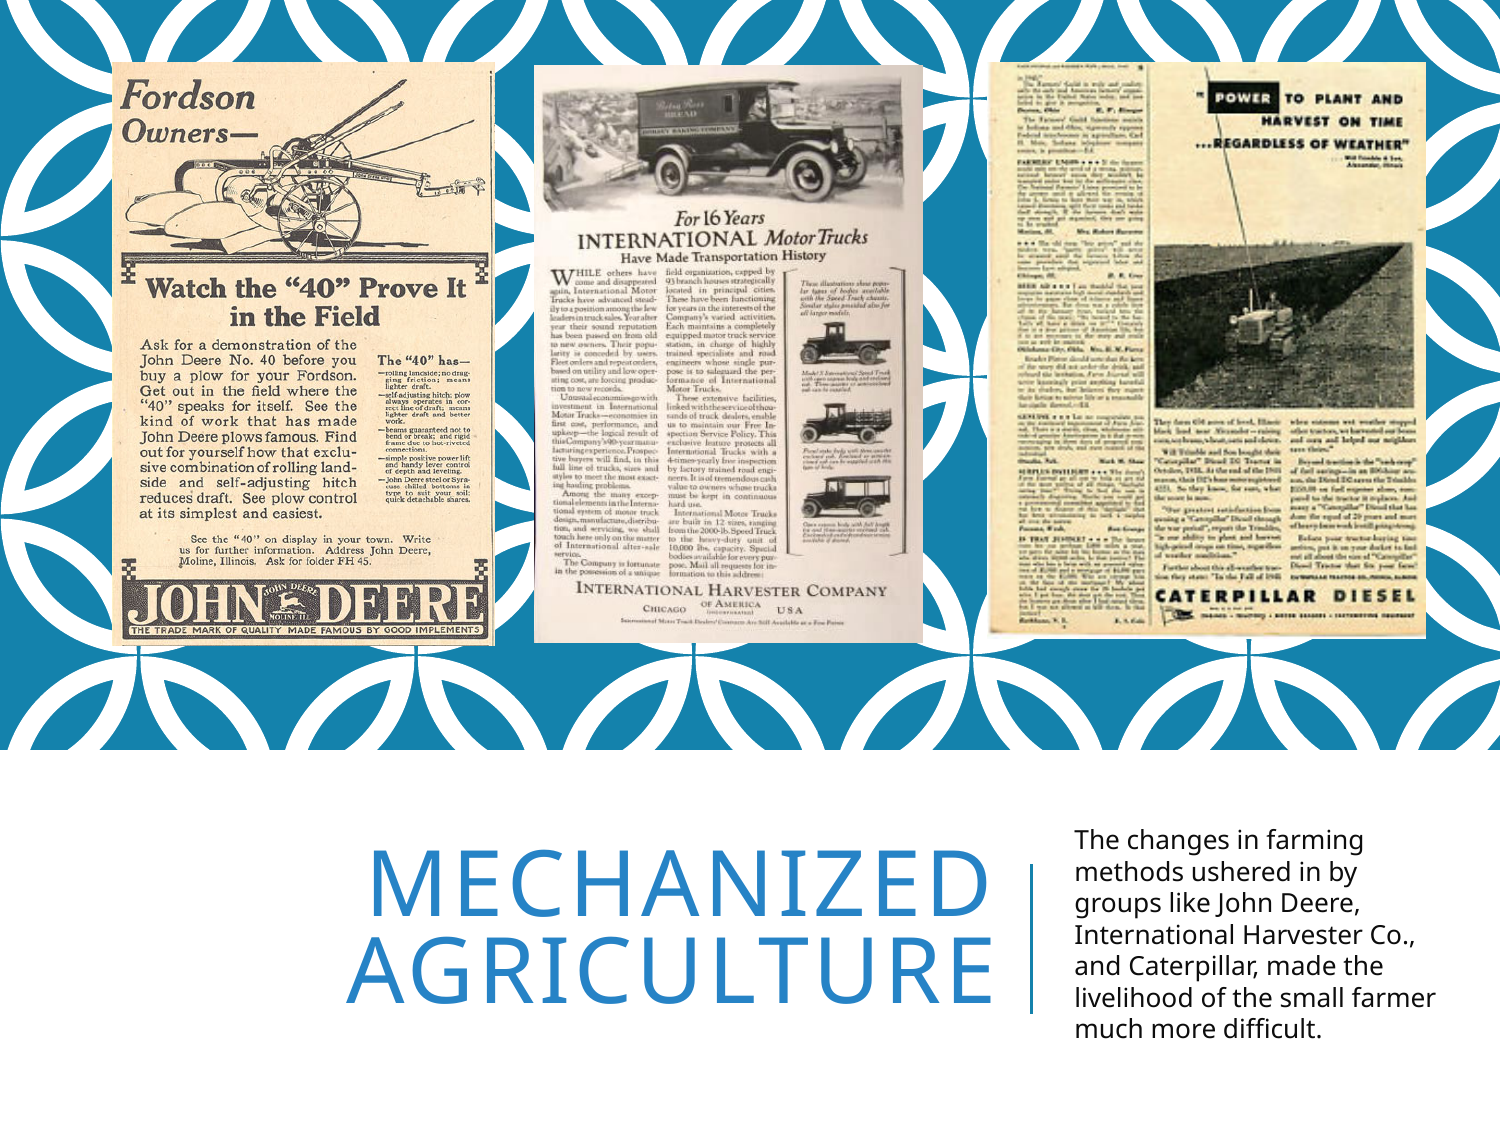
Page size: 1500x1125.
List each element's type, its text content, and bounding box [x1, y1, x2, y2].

picture [987, 62, 1426, 639]
subtitle The changes in farming methods ushered in by groups like John Deere, International Harvester Co., and Caterpillar, made the livelihood of the small farmer much more difficult. [1059, 813, 1454, 1054]
picture [534, 65, 923, 643]
title Mechanized agriculture [56, 813, 1013, 1054]
picture [112, 62, 495, 646]
